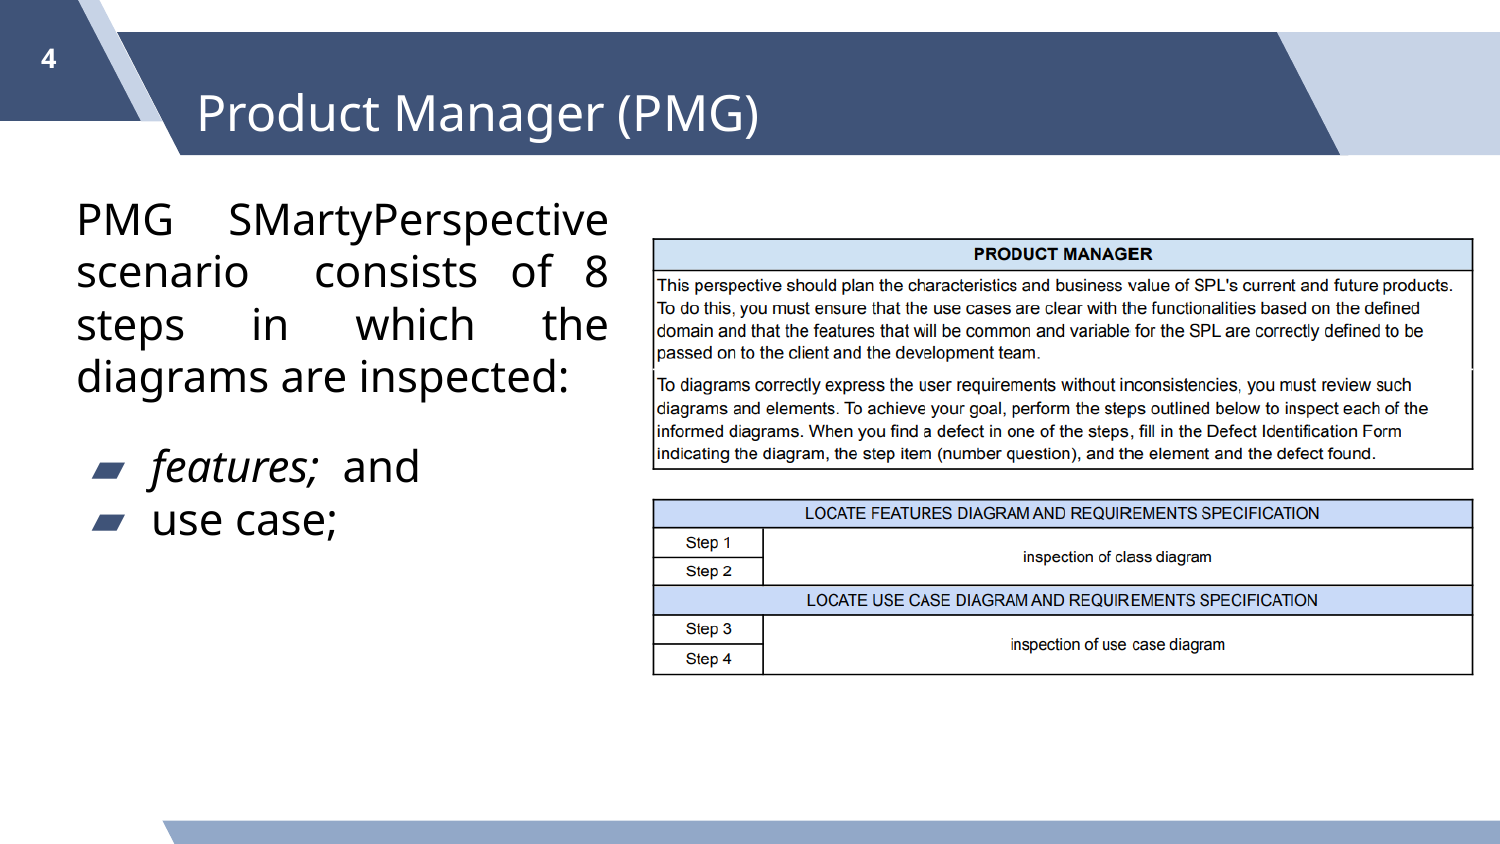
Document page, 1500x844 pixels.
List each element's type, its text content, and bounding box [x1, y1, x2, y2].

list PMG SMartyPerspective scenario consists of 8 steps in which the diagrams are inspected: features; and use case; [61, 176, 625, 737]
title Product Manager (PMG) [181, 45, 1285, 169]
picture [649, 235, 1476, 678]
slide_number ‹#› [0, 0, 98, 121]
